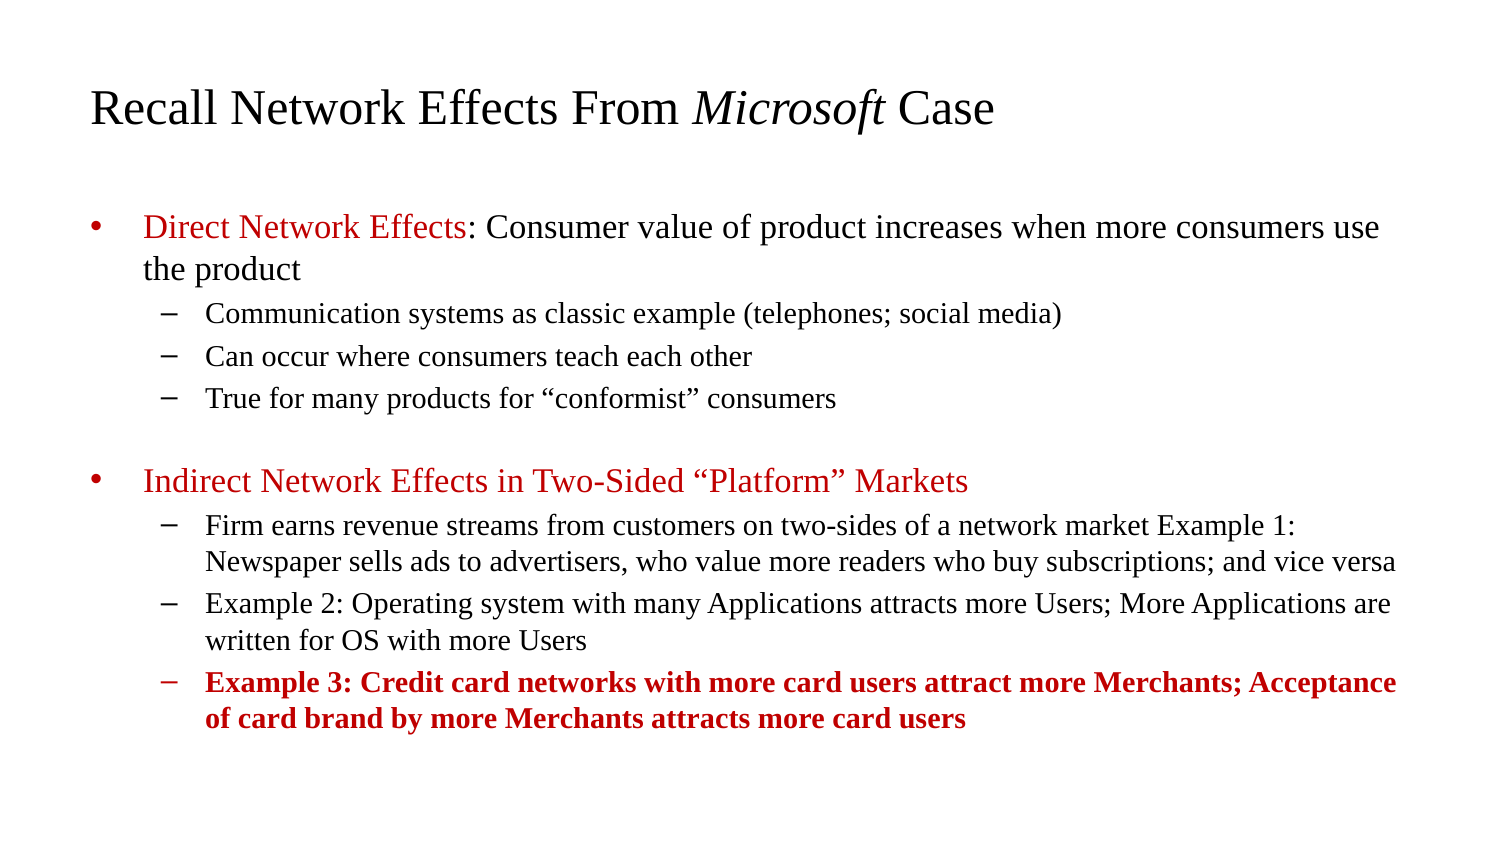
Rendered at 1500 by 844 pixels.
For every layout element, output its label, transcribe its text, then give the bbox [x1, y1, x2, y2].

title Recall Network Effects From Microsoft Case [75, 33, 1425, 175]
list Direct Network Effects: Consumer value of product increases when more consumers use the product Communication systems as classic example (telephones; social media) Can occur where consumers teach each other True for many products for “conformist” consumers Indirect Network Effects in Two-Sided “Platform” Markets Firm earns revenue streams from customers on two-sides of a network market Example 1: Newspaper sells ads to advertisers, who value more readers who buy subscriptions; and vice versa Example 2: Operating system with many Applications attracts more Users; More Applications are written for OS with more Users Example 3: Credit card networks with more card users attract more Merchants; Acceptance of card brand by more Merchants attracts more card users [75, 196, 1425, 754]
